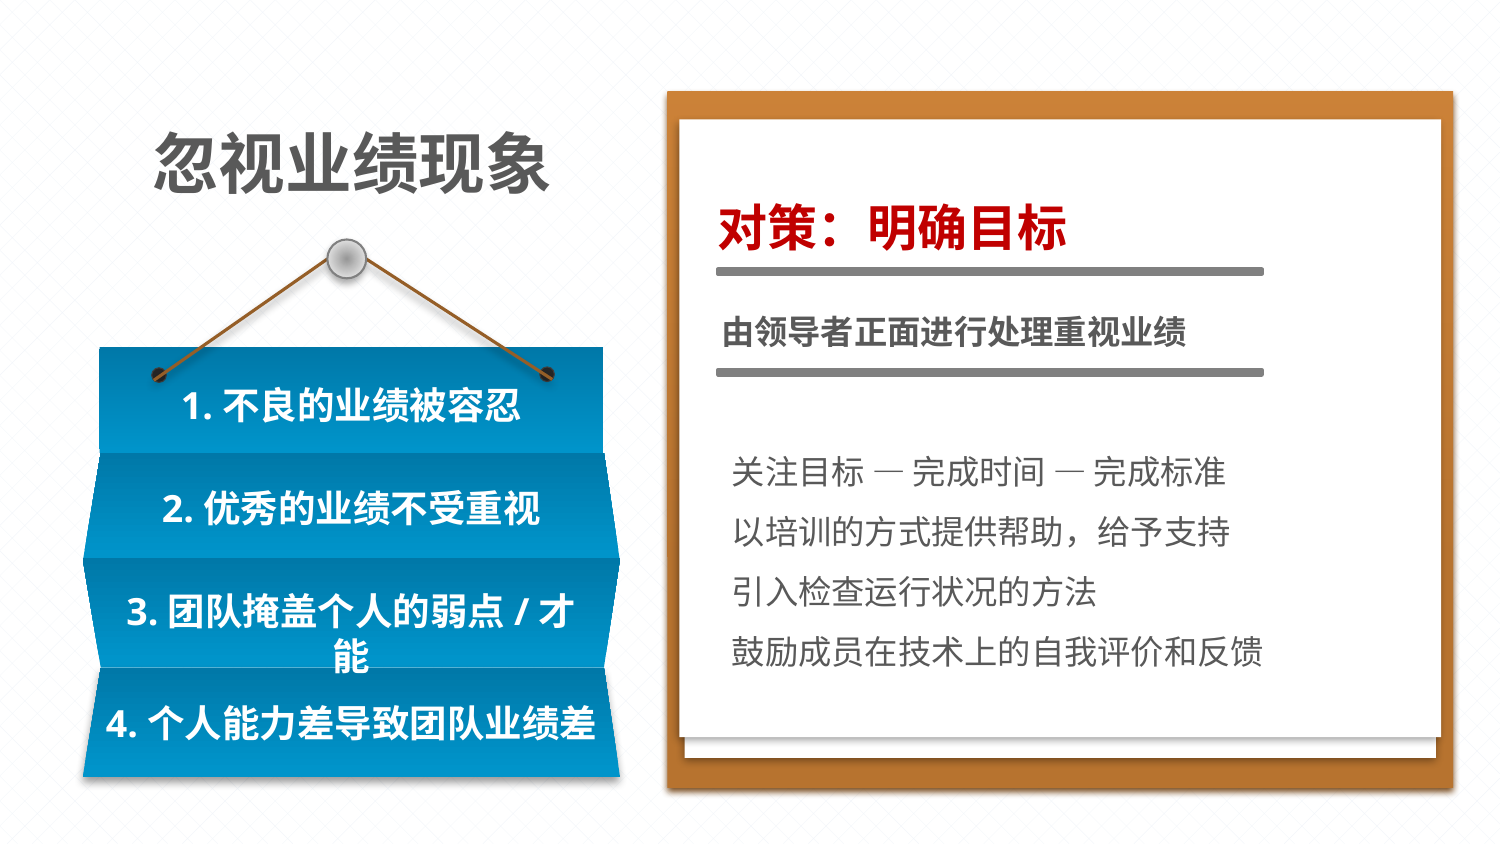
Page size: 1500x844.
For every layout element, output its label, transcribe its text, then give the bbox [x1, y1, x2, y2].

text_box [153, 258, 328, 381]
text_box 忽视业绩现象 [112, 114, 593, 210]
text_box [667, 90, 1454, 789]
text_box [365, 258, 553, 380]
text_box [327, 239, 366, 279]
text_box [82, 347, 621, 778]
